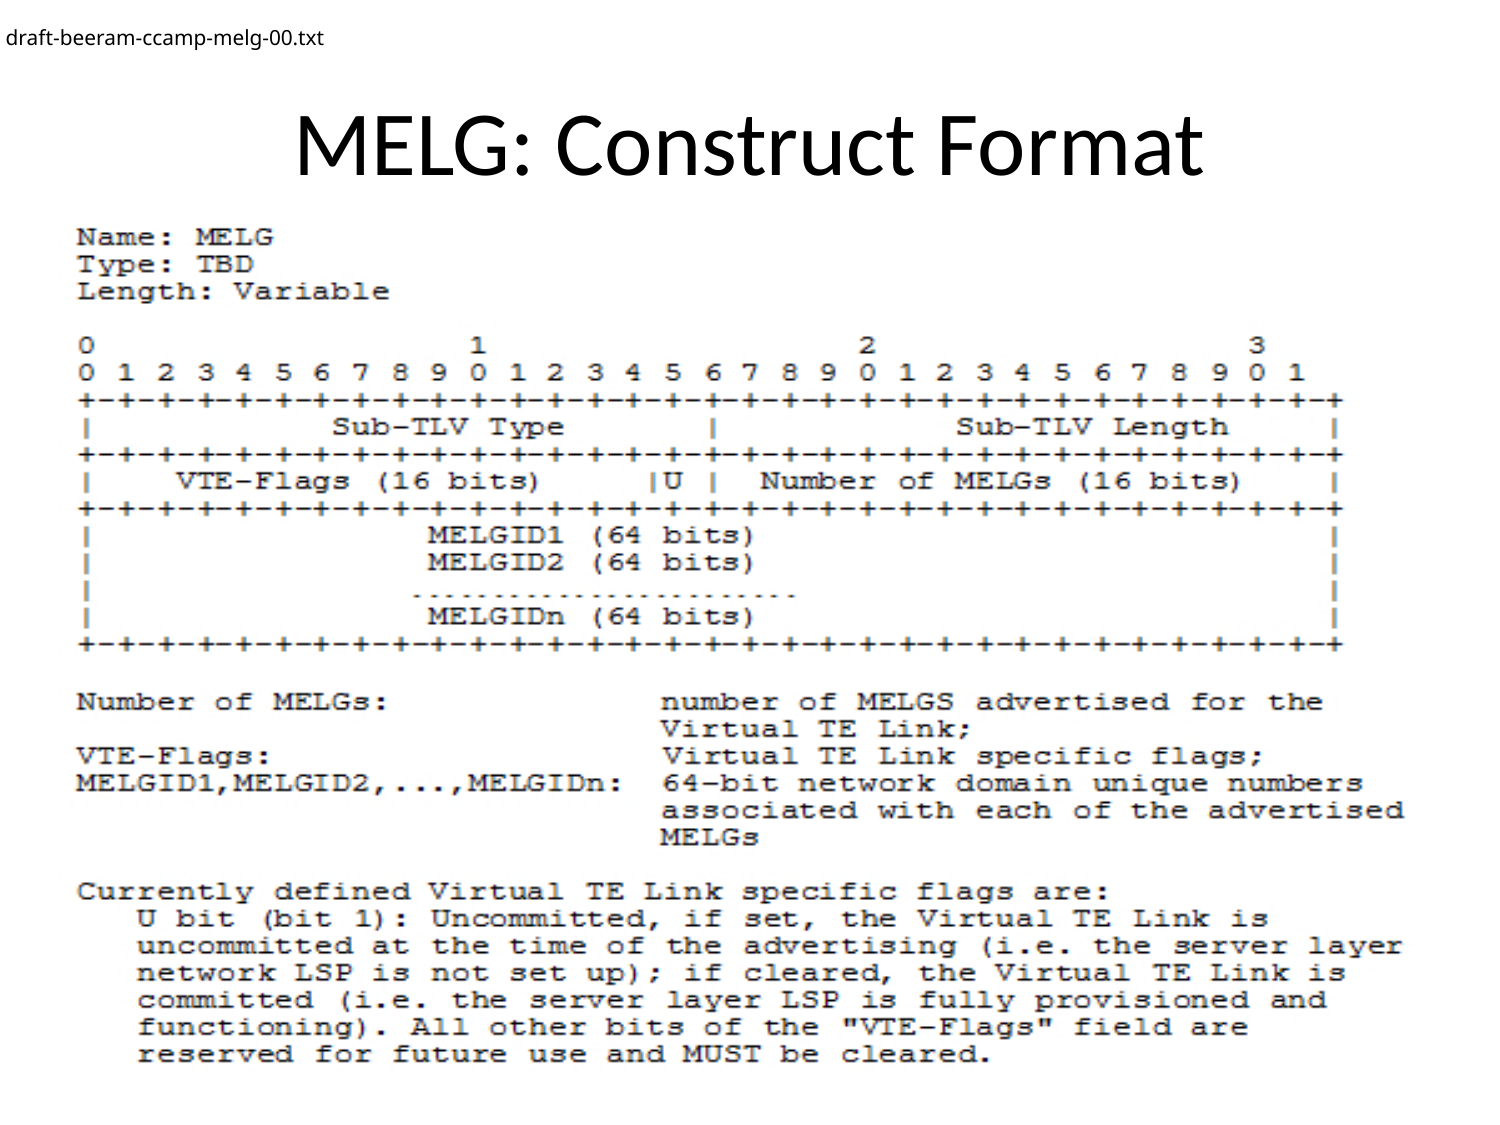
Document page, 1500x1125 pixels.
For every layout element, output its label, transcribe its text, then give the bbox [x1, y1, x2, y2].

text_box draft-beeram-ccamp-melg-00.txt [0, 17, 340, 58]
title MELG: Construct Format [75, 45, 1425, 205]
picture [0, 205, 1500, 1101]
